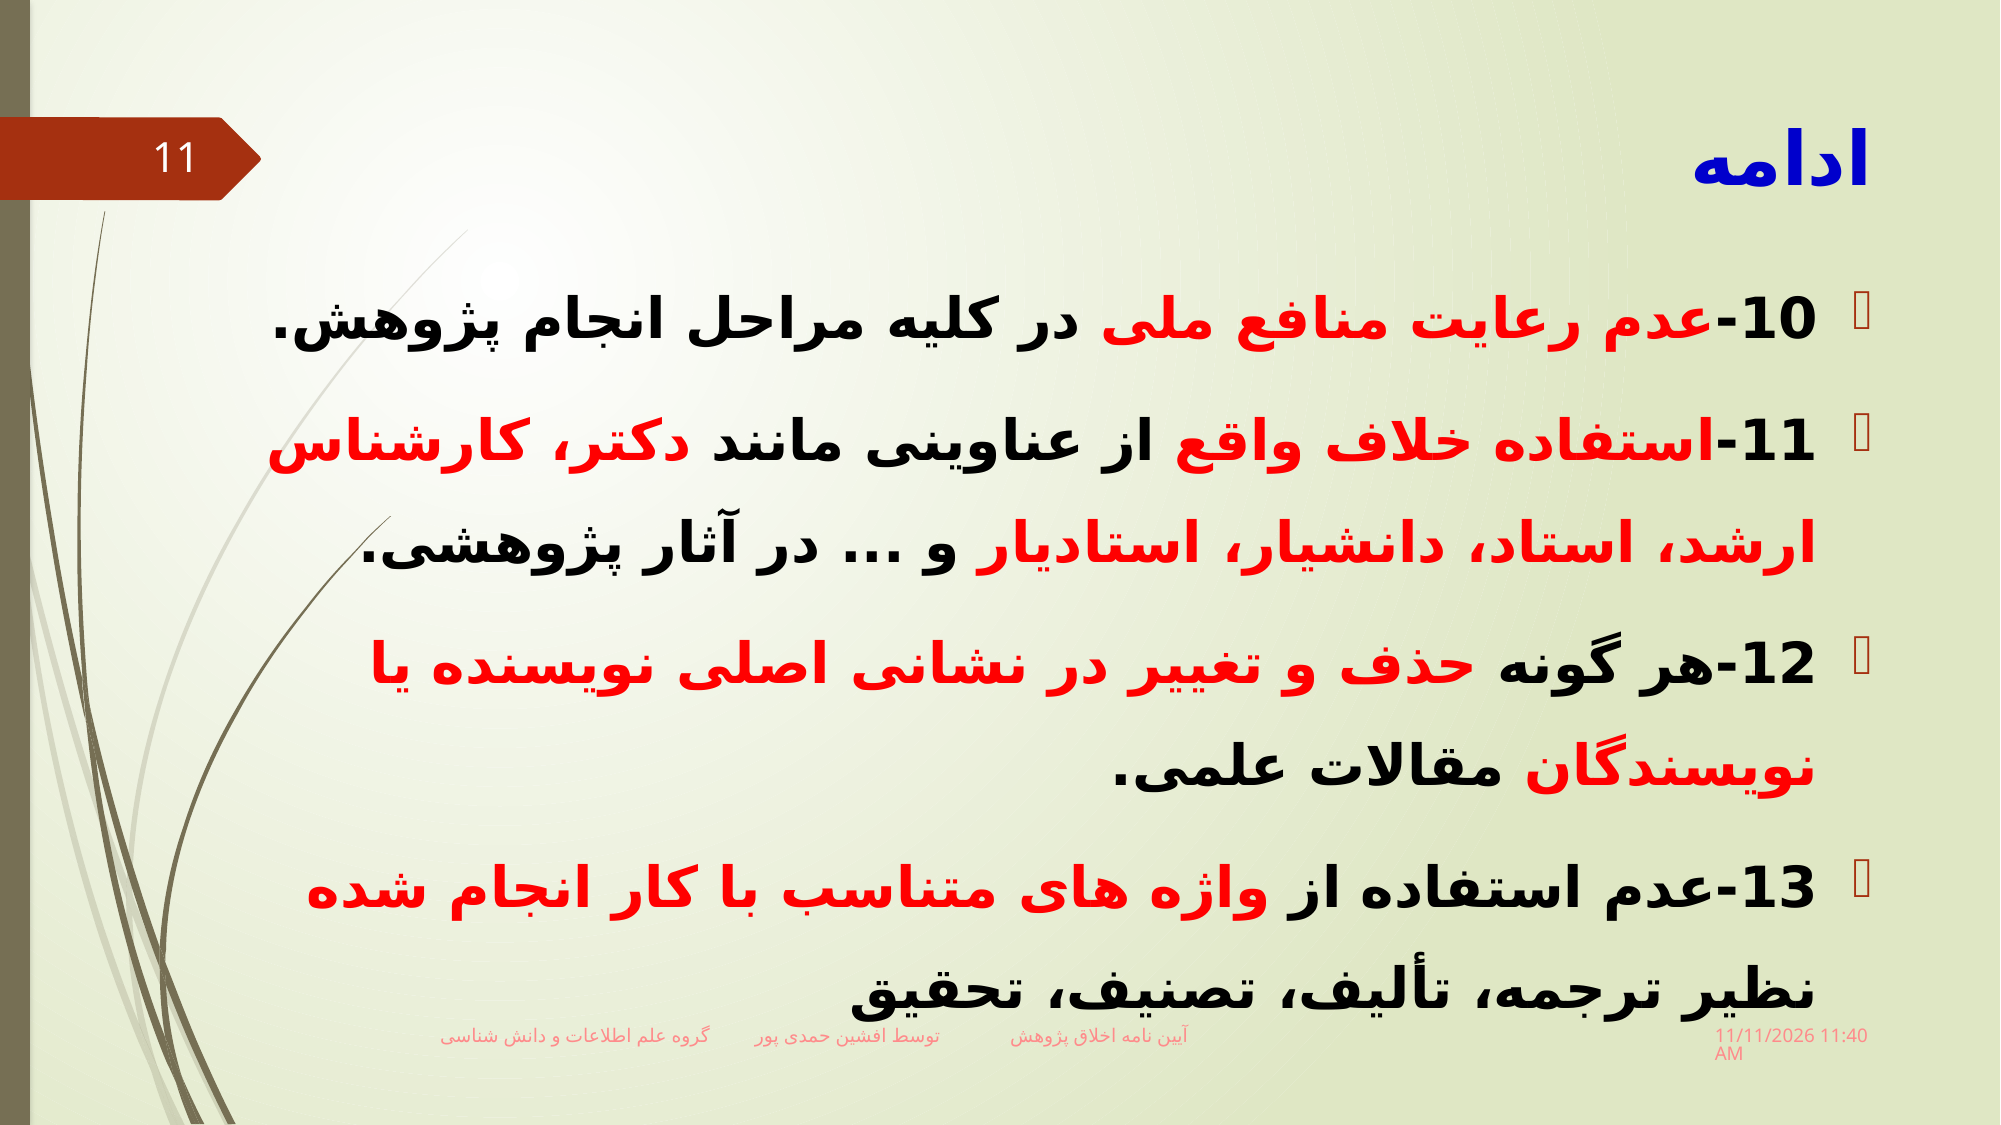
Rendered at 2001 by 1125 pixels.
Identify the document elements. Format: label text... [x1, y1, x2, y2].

title ادامه [425, 102, 1888, 240]
list 10-عدم رعایت منافع ملی در کلیه مراحل انجام پژوهش. 11-استفاده خلاف واقع از عناوینی مانند دکتر، کارشناس ارشد، استاد، دانشیار، استادیار و ... در آثار پژوهشی. 12-هر گونه حذف و تغییر در نشانی اصلی نویسنده یا نویسندگان مقالات علمی. 13-عدم استفاده از واژه های متناسب با کار انجام شده نظیر ترجمه، تألیف، تصنیف، تحقیق [195, 240, 1888, 1030]
slide_number 11 [87, 129, 216, 190]
slide_number 17 دسامبر 18 [1699, 1005, 1888, 1067]
footer آیین نامه اخلاق پژوهش توسط افشین حمدی پور گروه علم اطلاعات و دانش شناسی [424, 1006, 1675, 1067]
